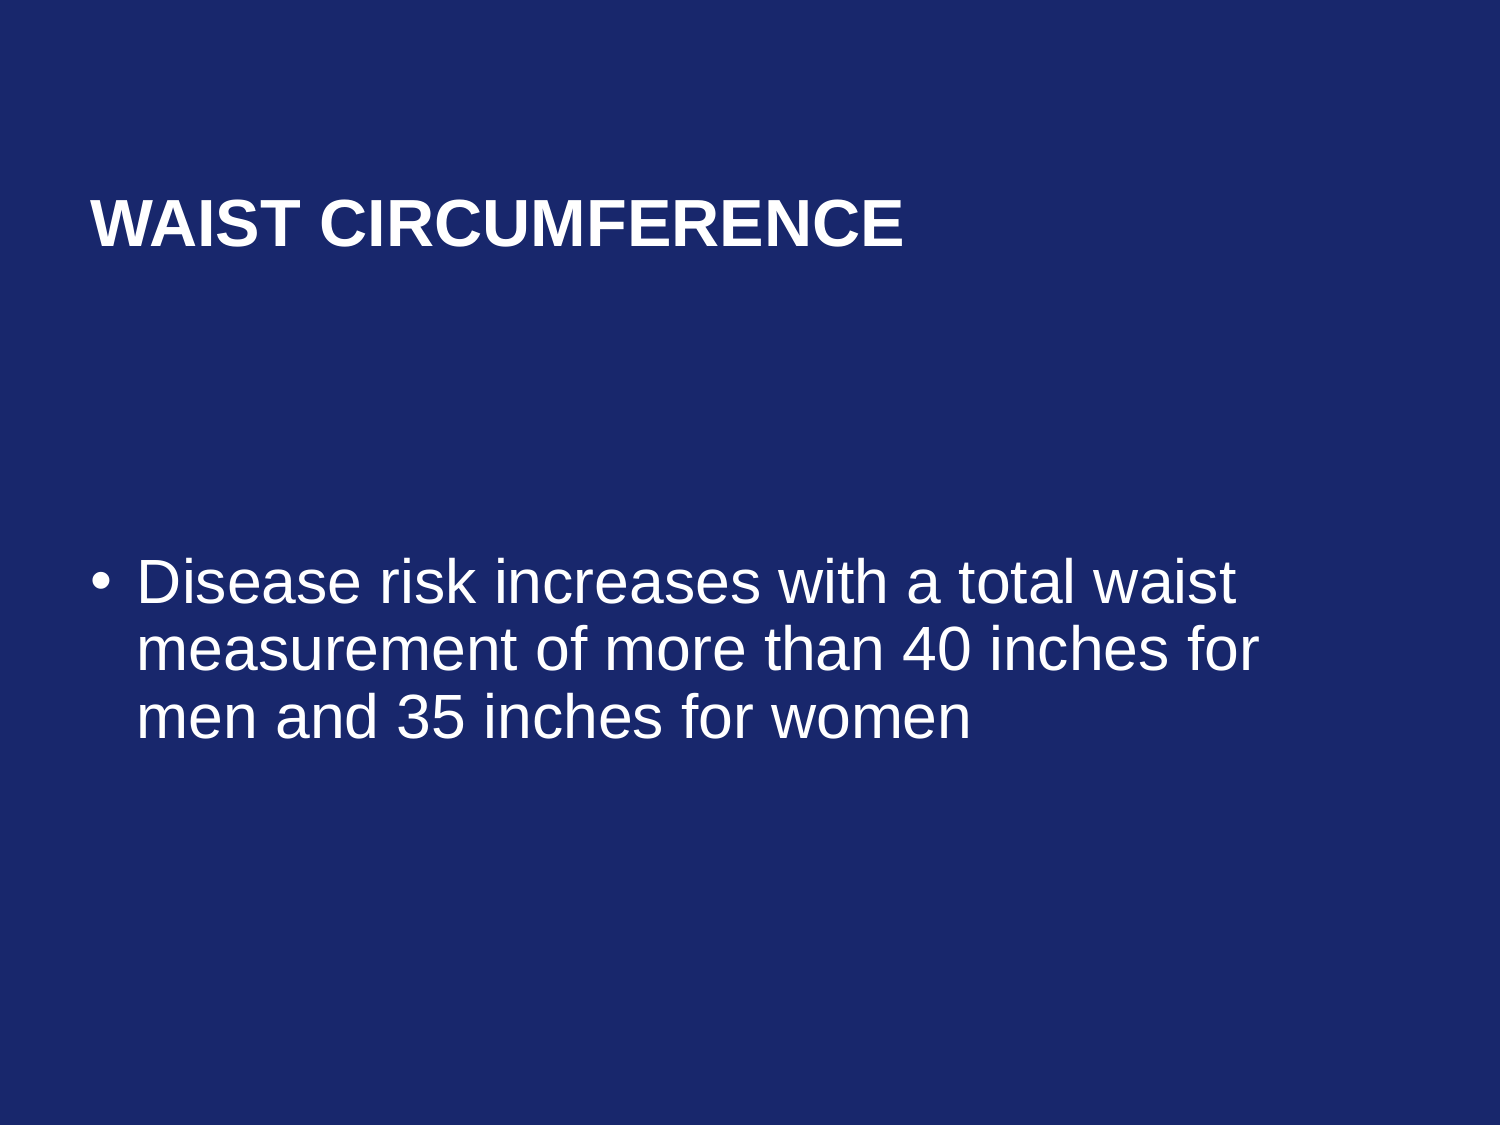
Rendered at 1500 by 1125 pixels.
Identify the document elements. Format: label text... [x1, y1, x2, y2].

title Waist circumference [75, 99, 1350, 339]
list Disease risk increases with a total waist measurement of more than 40 inches for men and 35 inches for women [75, 351, 1350, 950]
